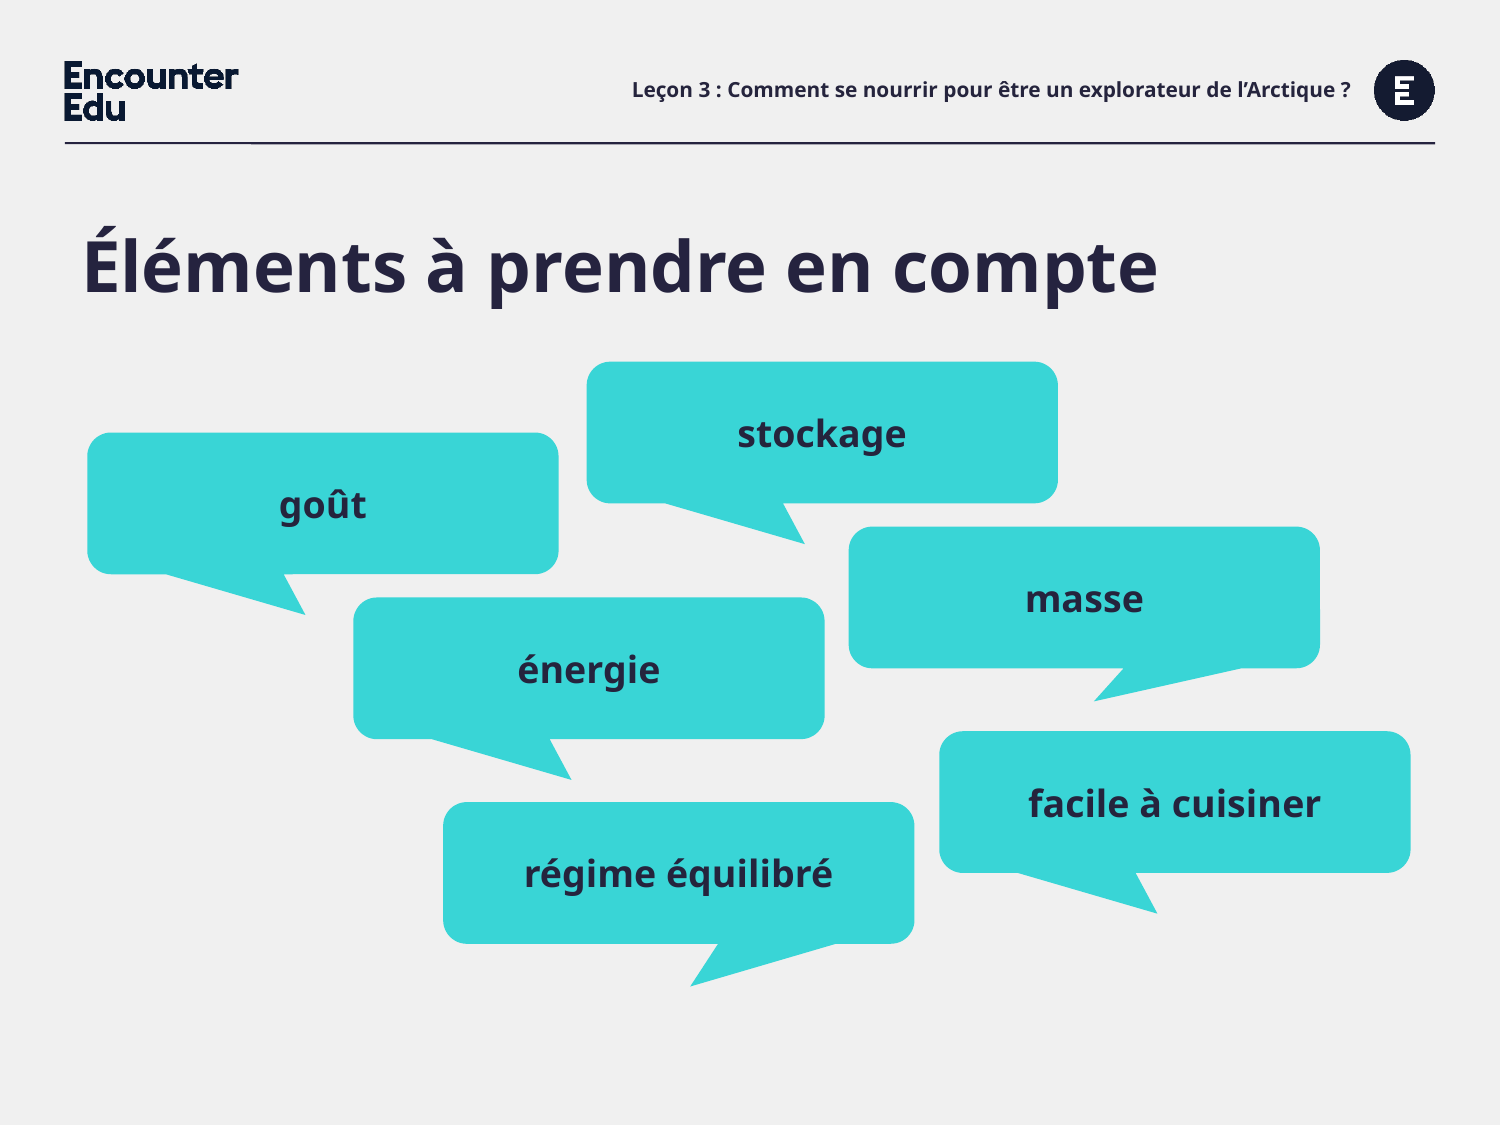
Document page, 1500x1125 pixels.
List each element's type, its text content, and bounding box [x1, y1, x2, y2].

title Leçon 3 : Comment se nourrir pour être un explorateur de l’Arctique ? [558, 67, 1359, 114]
text_box facile à cuisiner [937, 729, 1413, 916]
text_box énergie [351, 595, 827, 782]
picture [1372, 58, 1436, 122]
text_box goût [85, 430, 561, 618]
text_box masse [846, 524, 1323, 704]
text_box régime équilibré [441, 799, 917, 989]
picture [60, 59, 243, 122]
text_box Éléments à prendre en compte [73, 223, 1427, 315]
text_box stockage [584, 359, 1061, 547]
